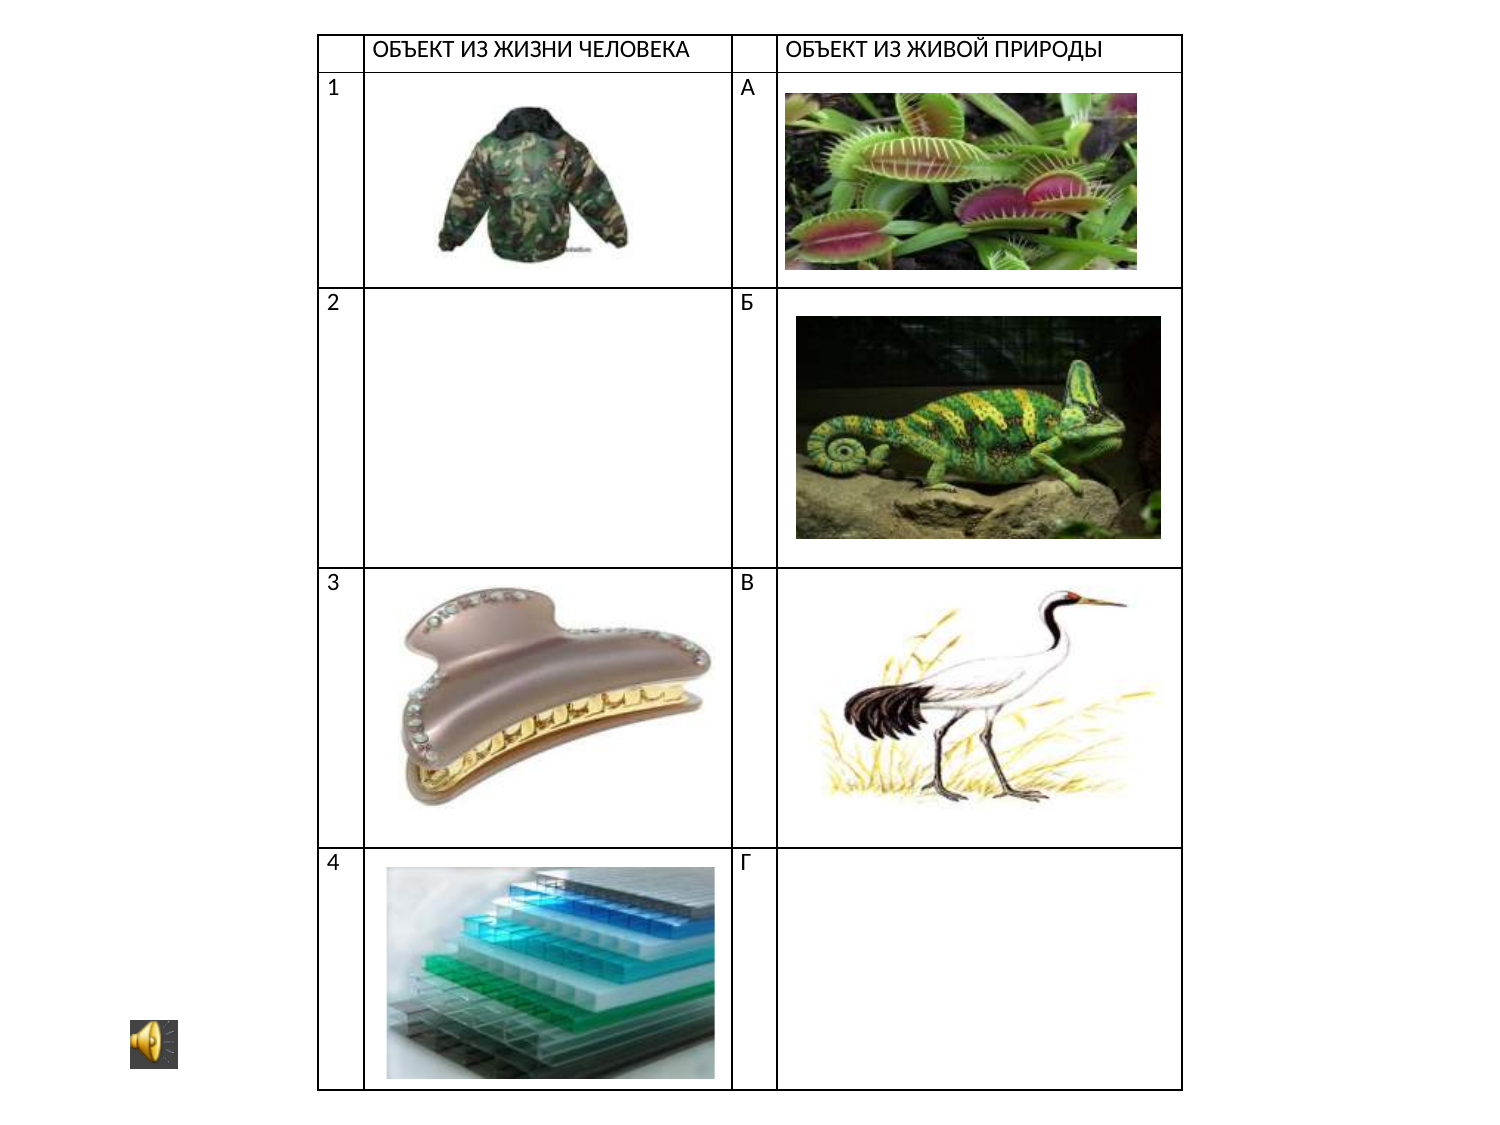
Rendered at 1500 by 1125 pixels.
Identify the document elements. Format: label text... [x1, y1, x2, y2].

picture [784, 93, 1137, 270]
table_cell В [733, 569, 776, 847]
table_header ОБЪЕКТ ИЗ ЖИВОЙ ПРИРОДЫ [778, 36, 1181, 72]
picture [796, 316, 1161, 540]
picture [128, 1019, 180, 1070]
table_cell [778, 849, 1181, 1089]
table_header [733, 36, 776, 72]
table_cell [365, 289, 731, 567]
table_cell 1 [319, 73, 363, 287]
table_header ОБЪЕКТ ИЗ ЖИЗНИ ЧЕЛОВЕКА [365, 36, 731, 72]
table_cell 3 [319, 569, 363, 847]
table_header [319, 36, 363, 72]
table_cell [365, 849, 731, 1089]
table_cell [778, 289, 1181, 567]
table_cell [365, 569, 731, 847]
table_cell Б [733, 289, 776, 567]
table_cell 2 [319, 289, 363, 567]
table_cell Г [733, 849, 776, 1089]
table_cell [778, 73, 1181, 287]
picture [398, 585, 716, 809]
picture [433, 105, 633, 270]
table_cell [365, 73, 731, 287]
picture [386, 866, 715, 1079]
picture [808, 585, 1161, 809]
table_cell [778, 569, 1181, 847]
table_cell 4 [319, 849, 363, 1089]
table_cell А [733, 73, 776, 287]
